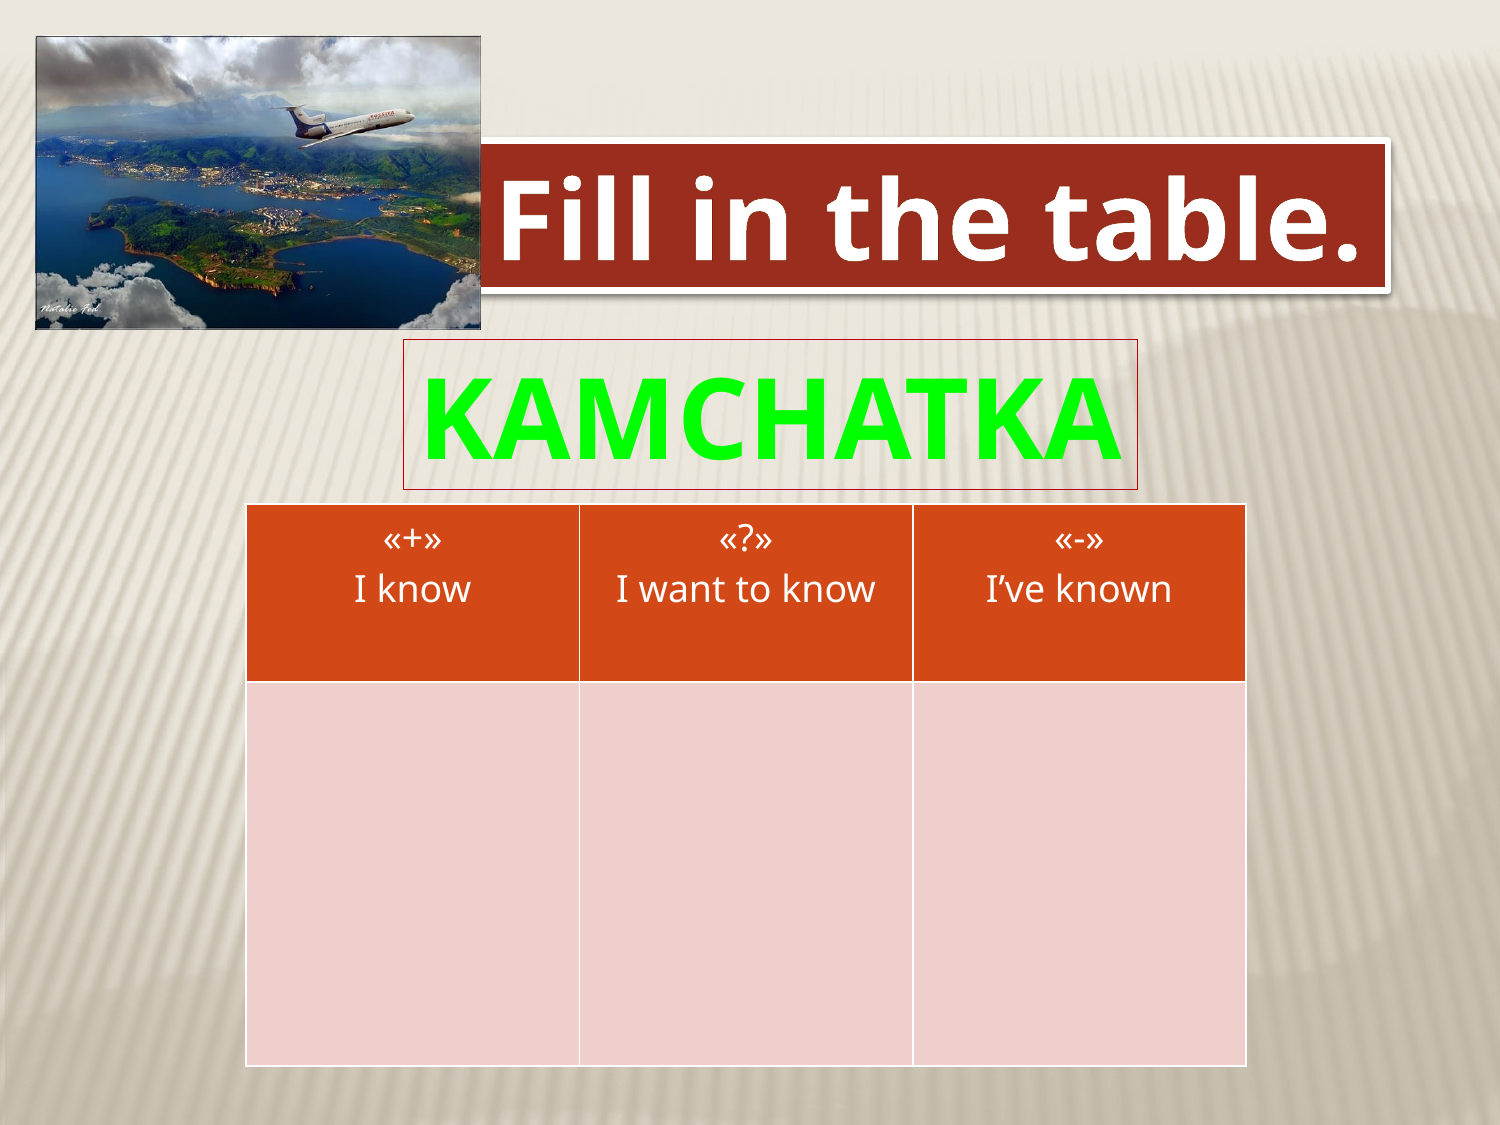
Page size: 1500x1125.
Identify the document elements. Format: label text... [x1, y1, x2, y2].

table_header «?» I want to know [580, 505, 912, 681]
table_cell [247, 683, 579, 1065]
table_header «+» I know [247, 505, 579, 681]
picture [34, 34, 482, 331]
table_header «-» I’ve known [914, 505, 1245, 681]
text_box KAMCHATKA [403, 339, 1138, 490]
table_cell [580, 683, 912, 1065]
text_box Fill in the table. [486, 137, 1391, 294]
table_cell [914, 683, 1245, 1065]
